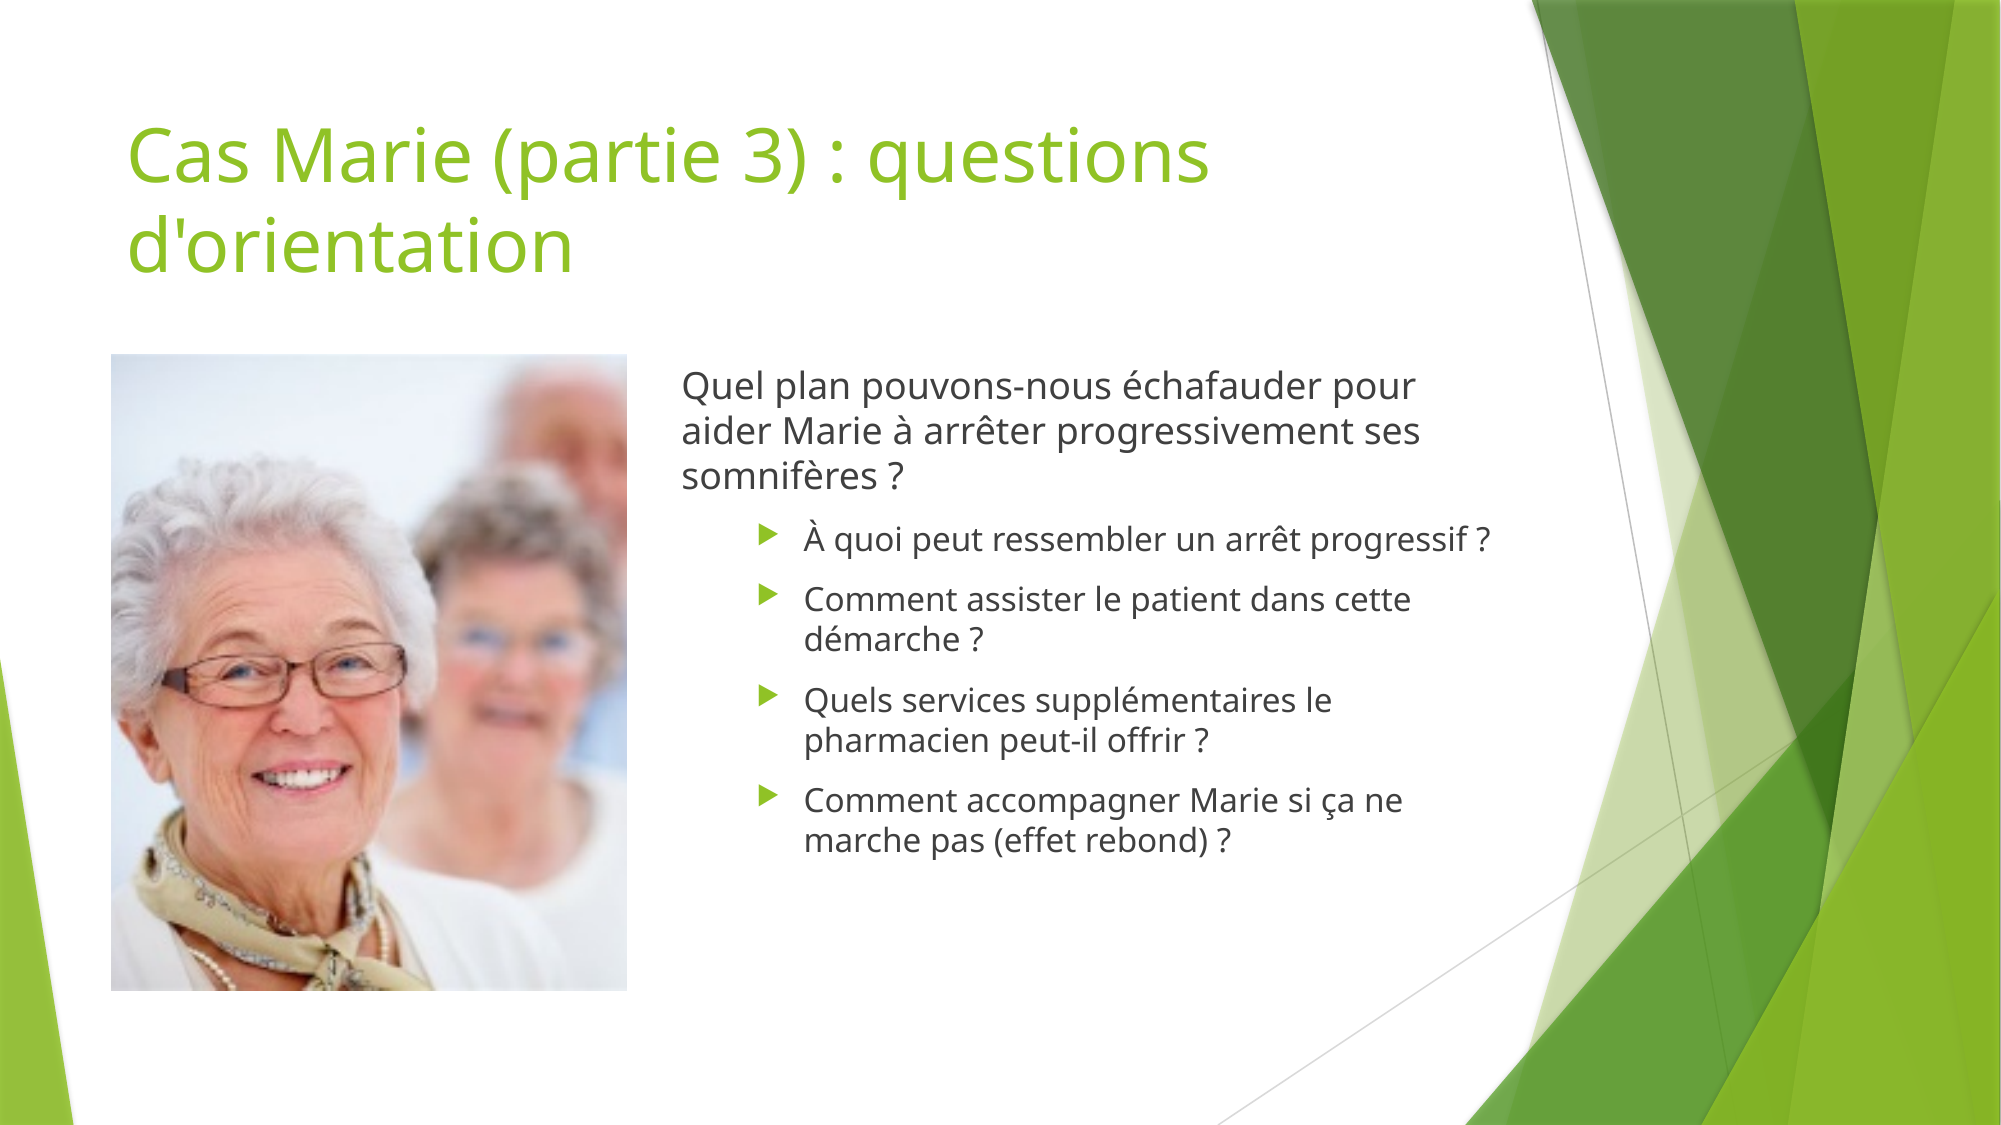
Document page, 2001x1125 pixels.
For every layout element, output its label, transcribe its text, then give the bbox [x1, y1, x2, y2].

title Cas Marie (partie 3) : questions d'orientation [111, 99, 1522, 317]
picture [110, 353, 628, 992]
list Quel plan pouvons-nous échafauder pour aider Marie à arrêter progressivement ses somnifères ? À quoi peut ressembler un arrêt progressif ? Comment assister le patient dans cette démarche ? Quels services supplémentaires le pharmacien peut-il offrir ? Comment accompagner Marie si ça ne marche pas (effet rebond) ? [666, 354, 1521, 992]
